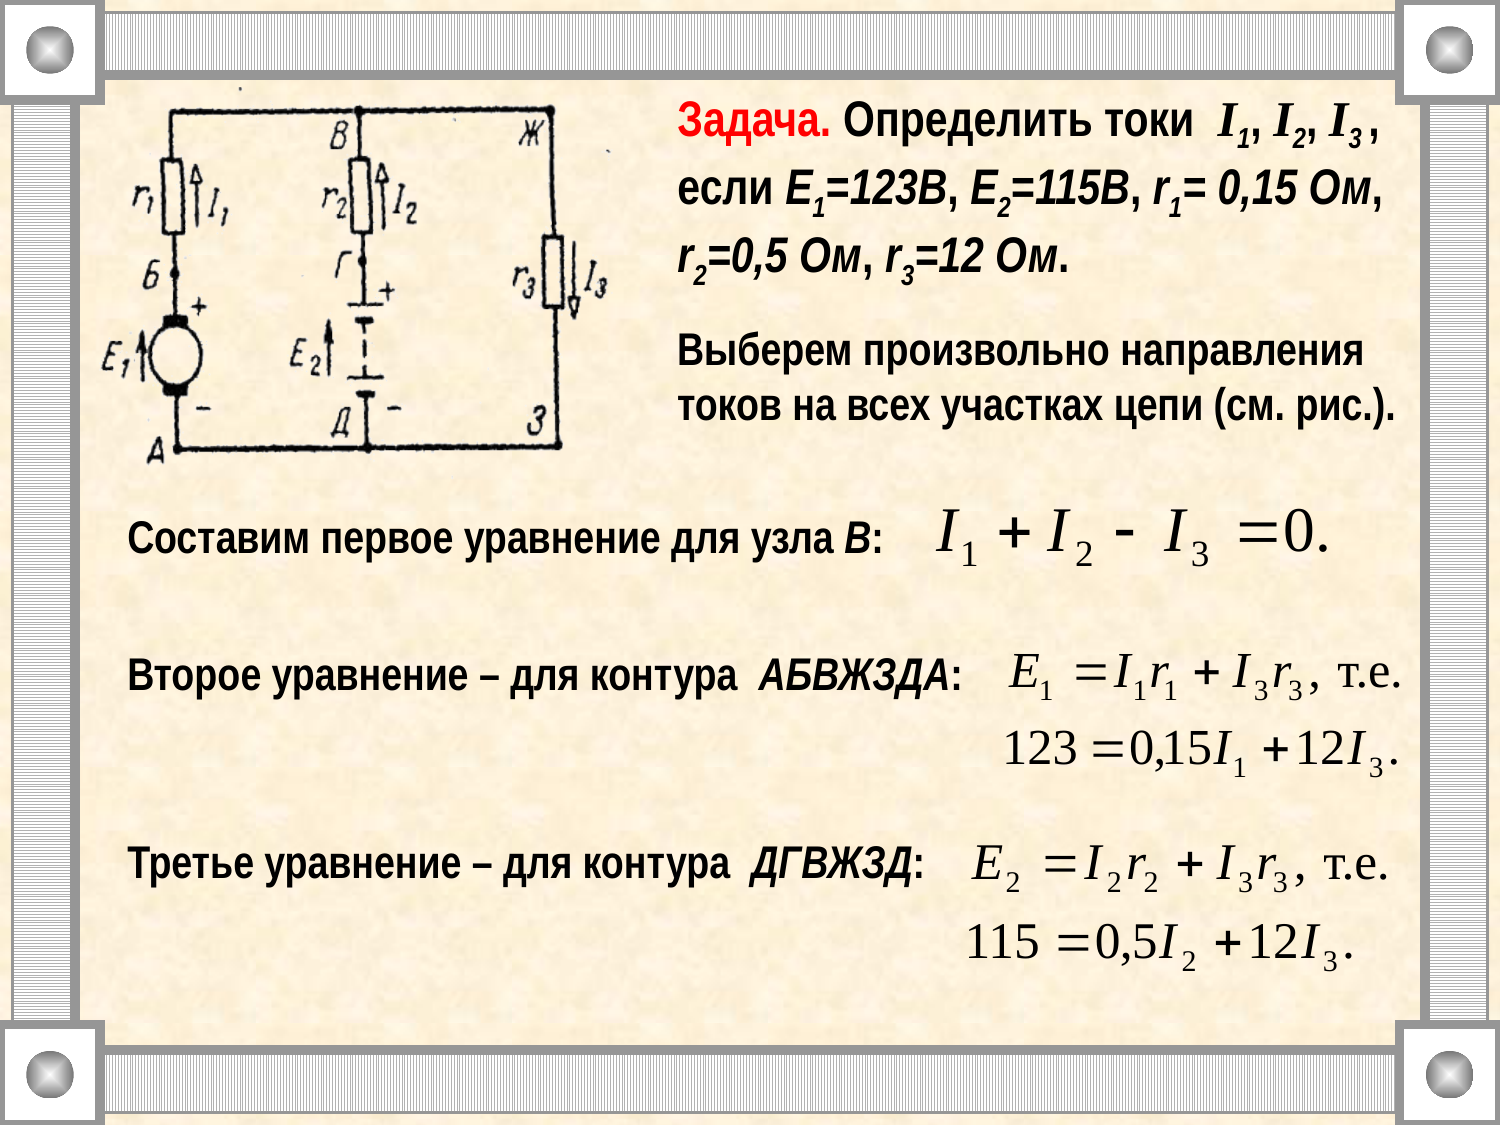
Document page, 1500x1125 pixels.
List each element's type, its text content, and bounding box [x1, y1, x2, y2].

picture [0, 105, 11, 1020]
picture [105, 0, 1395, 11]
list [962, 828, 1401, 984]
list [999, 637, 1413, 790]
title Задача. Определить токи I1, I2, I3 , если Е1=123В, Е2=115В, r1= 0,15 Ом, r2=0,5 Ом, r3=12 Ом. [662, 124, 1413, 312]
text_box Третье уравнение – для контура ДГВЖЗД: [112, 825, 950, 895]
picture [1489, 105, 1500, 1020]
text_box Составим первое уравнение для узла В: [112, 500, 919, 570]
text_box Выберем произвольно направления токов на всех участках цепи (см. рис.). [662, 312, 1425, 438]
text_box [162, 824, 1288, 890]
picture [80, 80, 1420, 1045]
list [924, 487, 1338, 583]
text_box Второе уравнение – для контура АБВЖЗДА: [112, 637, 997, 708]
picture [105, 1114, 1395, 1125]
